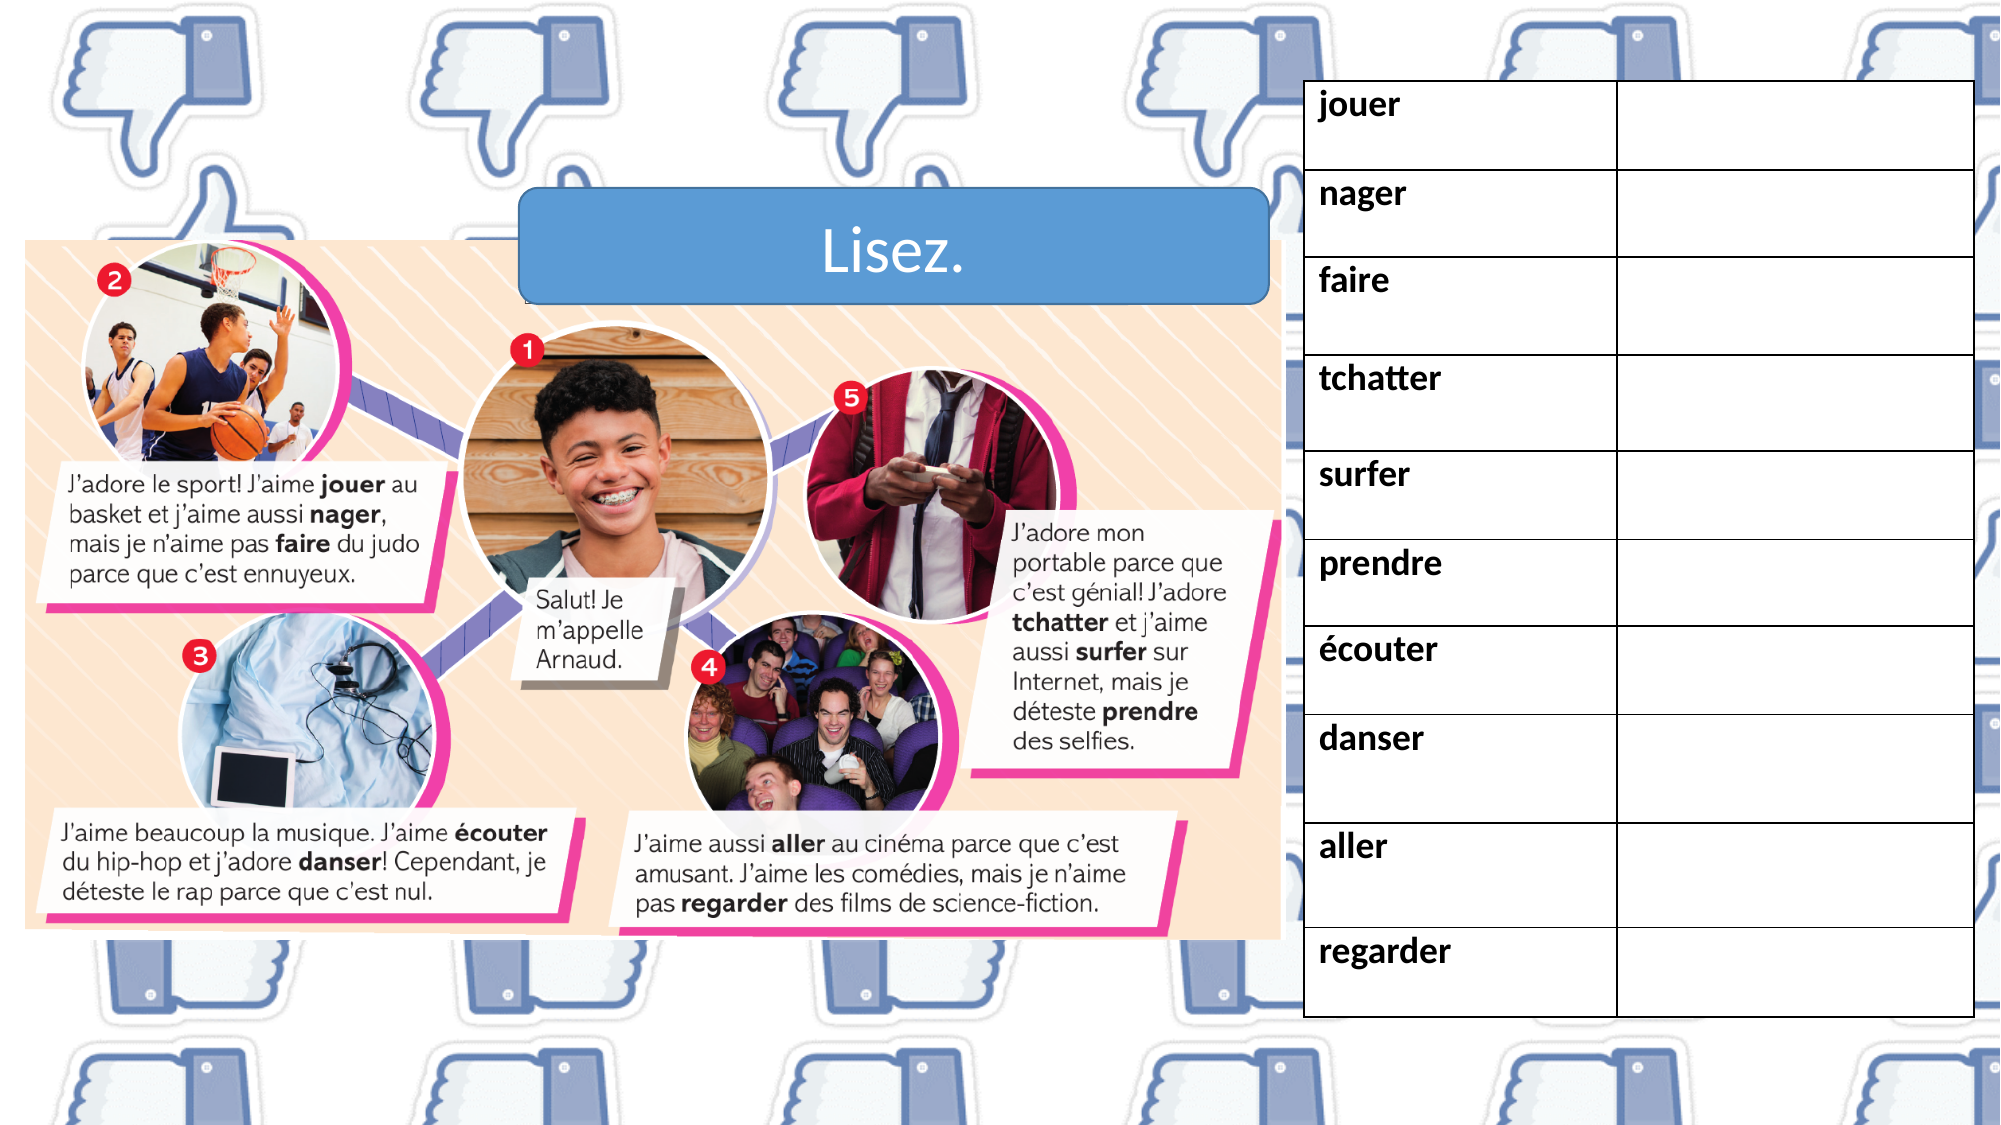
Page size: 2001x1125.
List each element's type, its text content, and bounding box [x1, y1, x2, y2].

table_cell [1618, 171, 1973, 256]
picture [25, 240, 1286, 940]
table_cell [1618, 627, 1973, 714]
table_cell [1618, 452, 1973, 539]
table_cell [1618, 824, 1973, 927]
table_cell aller [1305, 824, 1616, 927]
table_cell écouter [1305, 627, 1616, 714]
table_header [1618, 82, 1973, 169]
table_cell danser [1305, 715, 1616, 822]
table_cell tchatter [1305, 356, 1616, 450]
table_cell [1618, 540, 1973, 625]
table_cell regarder [1305, 928, 1616, 1016]
table_cell [0, 0, 2000, 1125]
table_header jouer [1305, 82, 1616, 169]
table_cell [1618, 715, 1973, 822]
table_cell [1618, 356, 1973, 450]
table_cell nager [1305, 171, 1616, 256]
table_cell faire [1305, 258, 1616, 354]
table_cell [1618, 258, 1973, 354]
table_cell prendre [1305, 540, 1616, 625]
table_cell surfer [1305, 452, 1616, 539]
text_box Lisez. [517, 186, 1270, 240]
